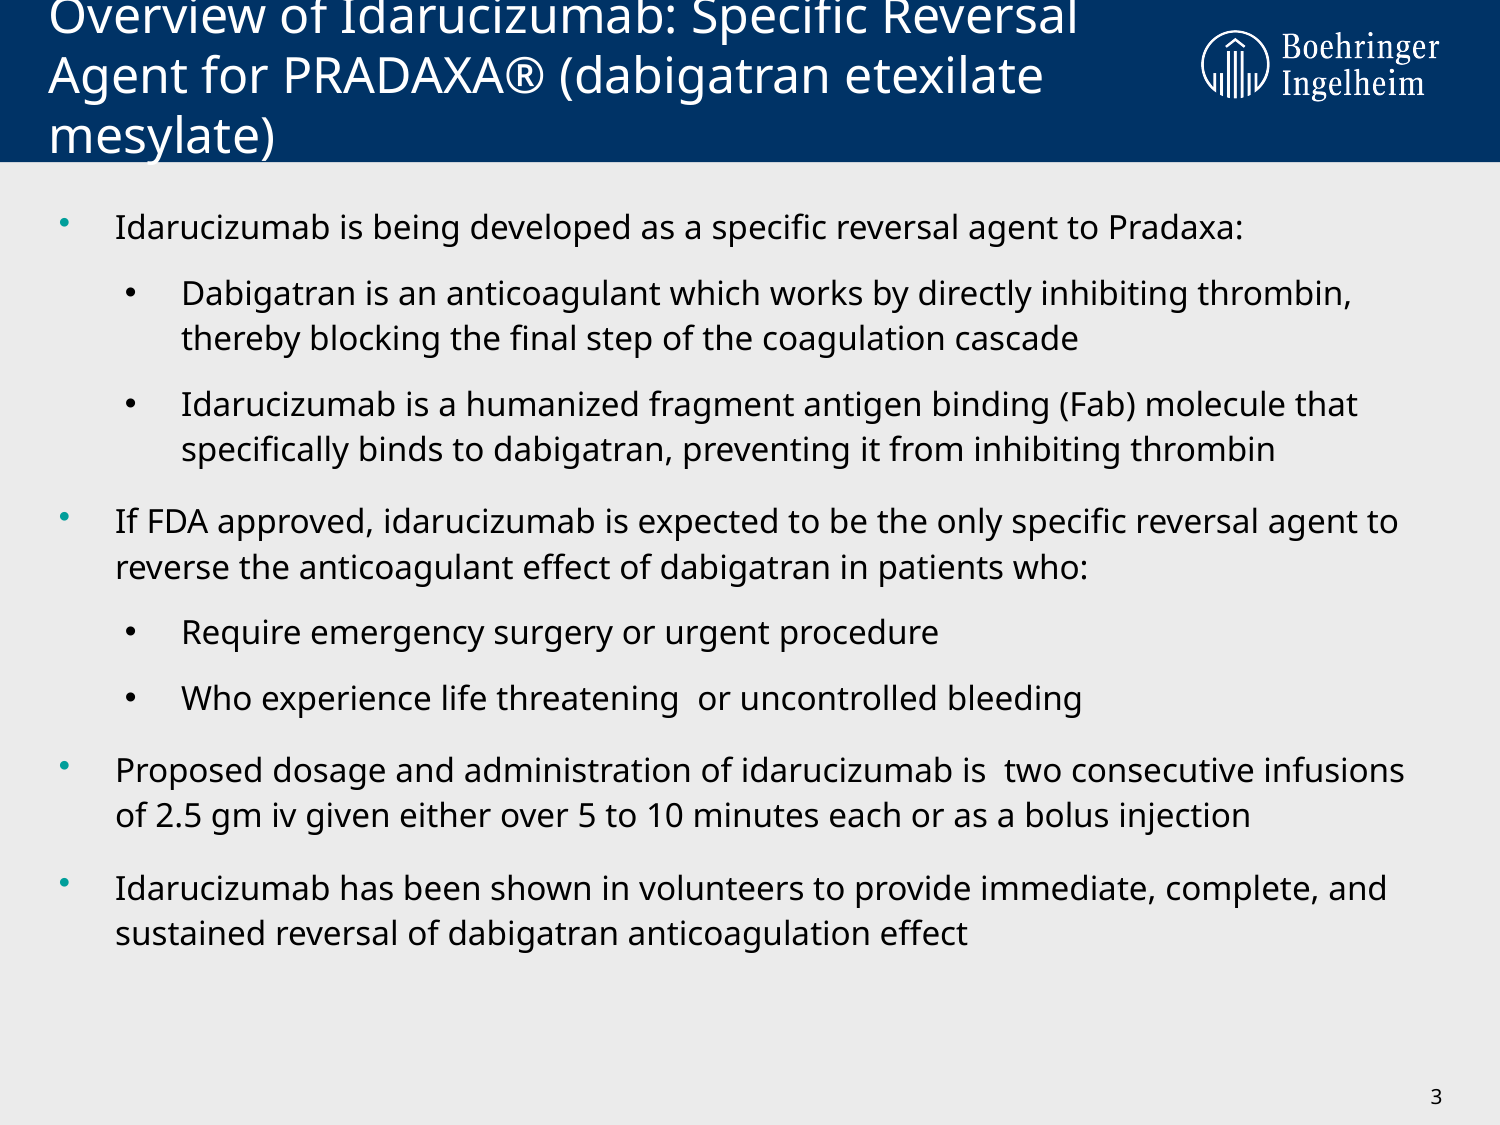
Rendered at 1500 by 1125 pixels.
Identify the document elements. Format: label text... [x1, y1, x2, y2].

picture [1200, 29, 1441, 103]
text_box 3 [1294, 1083, 1443, 1113]
list Idarucizumab is being developed as a specific reversal agent to Pradaxa: Dabigatran is an anticoagulant which works by directly inhibiting thrombin, thereby blocking the final step of the coagulation cascade Idarucizumab is a humanized fragment antigen binding (Fab) molecule that specifically binds to dabigatran, preventing it from inhibiting thrombin If FDA approved, idarucizumab is expected to be the only specific reversal agent to reverse the anticoagulant effect of dabigatran in patients who: Require emergency surgery or urgent procedure Who experience life threatening or uncontrolled bleeding Proposed dosage and administration of idarucizumab is two consecutive infusions of 2.5 gm iv given either over 5 to 10 minutes each or as a bolus injection Idarucizumab has been shown in volunteers to provide immediate, complete, and sustained reversal of dabigatran anticoagulation effect [58, 206, 1443, 1005]
title Overview of Idarucizumab: Specific Reversal Agent for PRADAXA® (dabigatran etexilate mesylate) [48, 17, 1193, 129]
